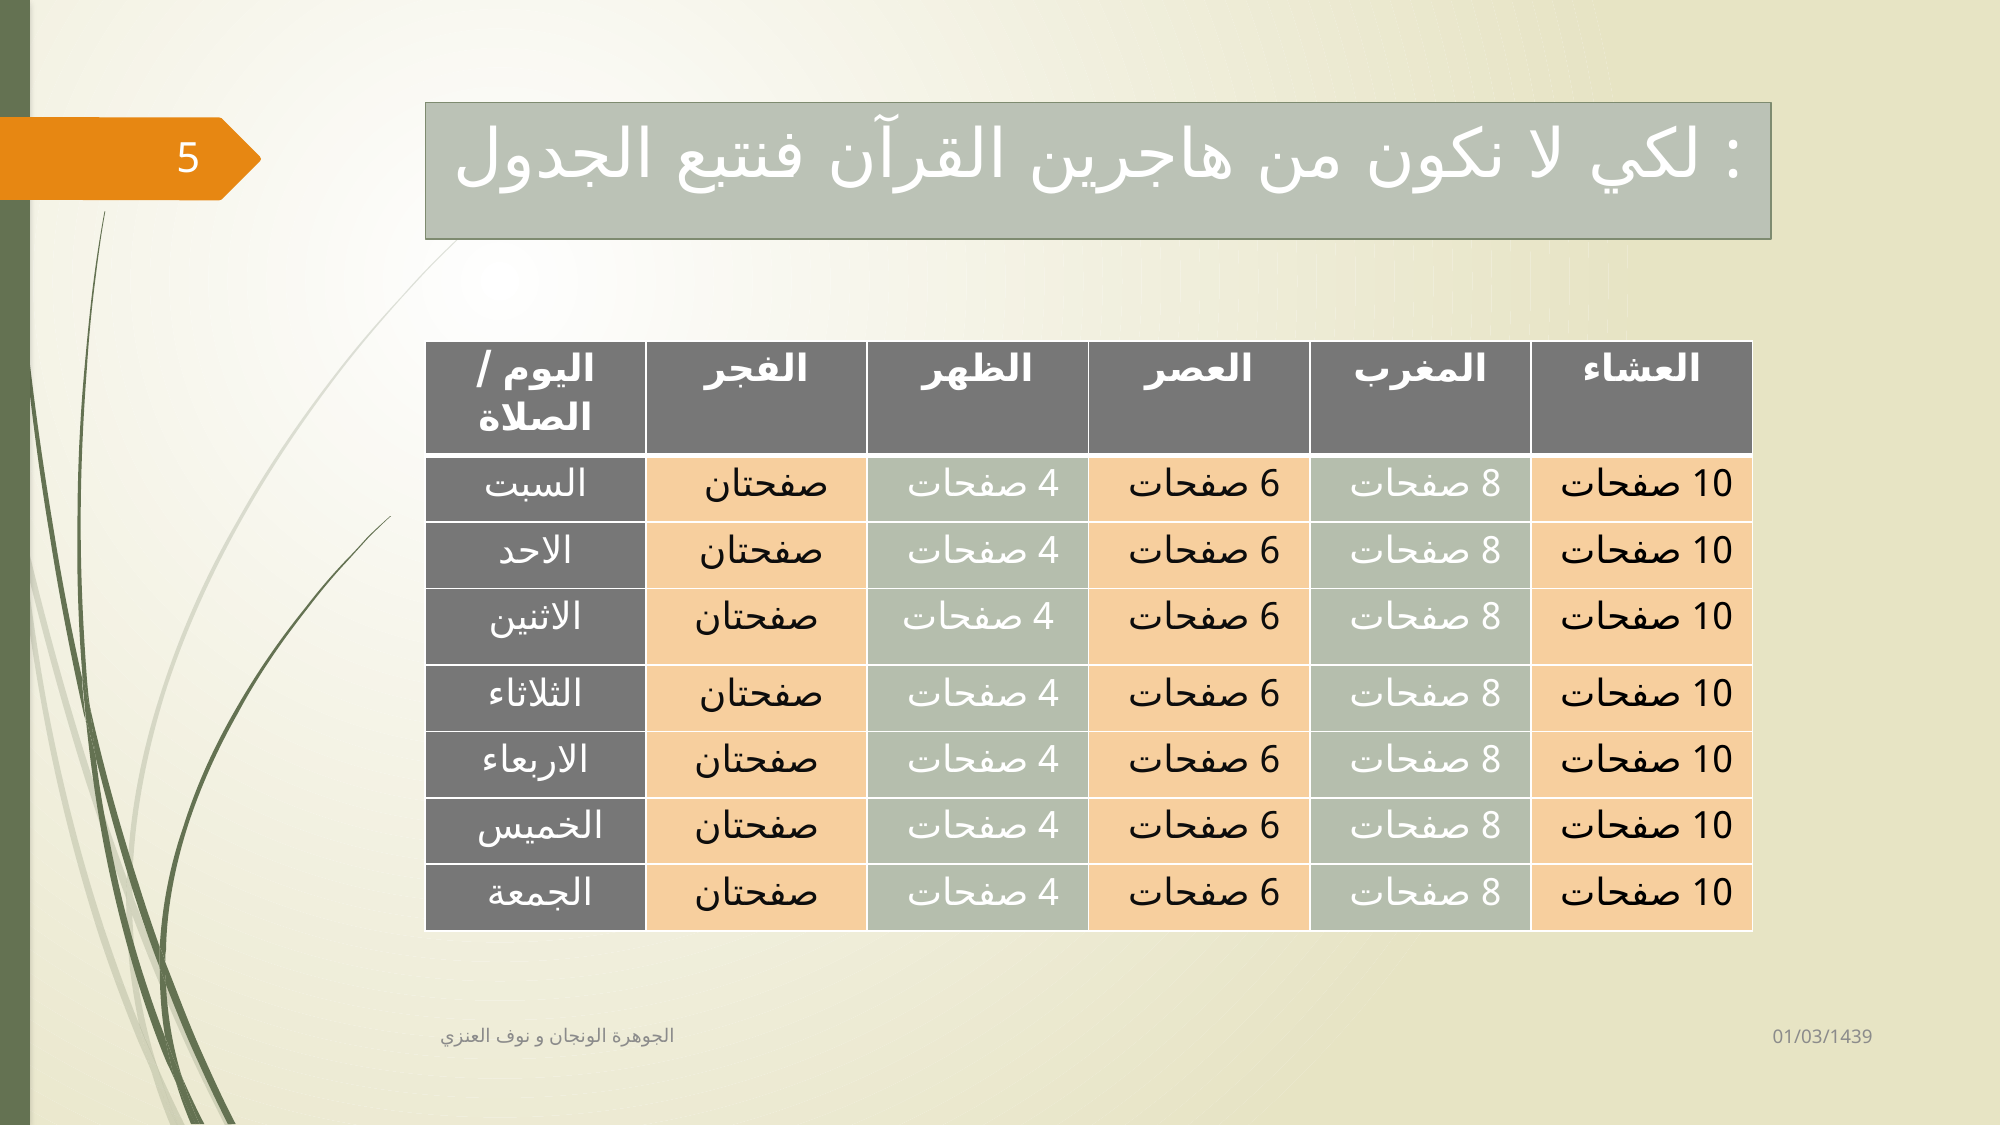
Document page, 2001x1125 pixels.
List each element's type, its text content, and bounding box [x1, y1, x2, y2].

table_cell 8 صفحات [1311, 732, 1530, 797]
table_header الفجر [647, 342, 866, 453]
table_cell الثلاثاء [426, 666, 645, 731]
table_cell صفحتان [647, 732, 866, 797]
table_cell الاربعاء [426, 732, 645, 797]
table_cell 4 صفحات [868, 523, 1088, 588]
table_cell 8 صفحات [1311, 865, 1530, 930]
table_cell الخميس [426, 799, 645, 863]
table_cell 10 صفحات [1532, 865, 1752, 930]
table_cell 10 صفحات [1532, 732, 1752, 797]
table_cell 6 صفحات [1089, 458, 1309, 521]
table_cell 4 صفحات [868, 589, 1088, 664]
table_cell 8 صفحات [1311, 458, 1530, 521]
table_cell الاثنين [426, 589, 645, 664]
table_header العشاء [1532, 342, 1752, 453]
table_cell 6 صفحات [1089, 865, 1309, 930]
table_cell الاحد [426, 523, 645, 588]
table_cell 6 صفحات [1089, 732, 1309, 797]
table_cell 10 صفحات [1532, 523, 1752, 588]
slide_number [1699, 1005, 1888, 1067]
table_cell صفحتان [647, 589, 866, 664]
table_cell 6 صفحات [1089, 589, 1309, 664]
table_cell 6 صفحات [1089, 666, 1309, 731]
table_cell صفحتان [647, 458, 866, 521]
table_cell صفحتان [647, 523, 866, 588]
table_cell صفحتان [647, 666, 866, 731]
table_cell 4 صفحات [868, 799, 1088, 863]
table_cell 4 صفحات [868, 732, 1088, 797]
table_header المغرب [1311, 342, 1530, 453]
table_cell 10 صفحات [1532, 666, 1752, 731]
table_header الظهر [868, 342, 1088, 453]
table_header العصر [1089, 342, 1309, 453]
table_cell 4 صفحات [868, 458, 1088, 521]
table_cell 8 صفحات [1311, 666, 1530, 731]
table_cell 10 صفحات [1532, 799, 1752, 863]
table_cell السبت [426, 458, 645, 521]
table_cell 10 صفحات [1532, 589, 1752, 664]
table_cell الجمعة [426, 865, 645, 930]
table_cell 4 صفحات [868, 865, 1088, 930]
table_cell صفحتان [647, 799, 866, 863]
table_cell 6 صفحات [1089, 799, 1309, 863]
list [424, 350, 1907, 970]
table_cell 4 صفحات [868, 666, 1088, 731]
table_cell 10 صفحات [1532, 458, 1752, 521]
table_cell 8 صفحات [1311, 523, 1530, 588]
table_cell 8 صفحات [1311, 799, 1530, 863]
footer الجوهرة الونجان و نوف العنزي [424, 1006, 1675, 1067]
title لكي لا نكون من هاجرين القرآن فنتبع الجدول : [425, 102, 1772, 240]
table_cell صفحتان [647, 865, 866, 930]
table_cell 6 صفحات [1089, 523, 1309, 588]
slide_number 5 [87, 129, 216, 190]
table_cell 8 صفحات [1311, 589, 1530, 664]
table_header اليوم / الصلاة [426, 342, 645, 453]
